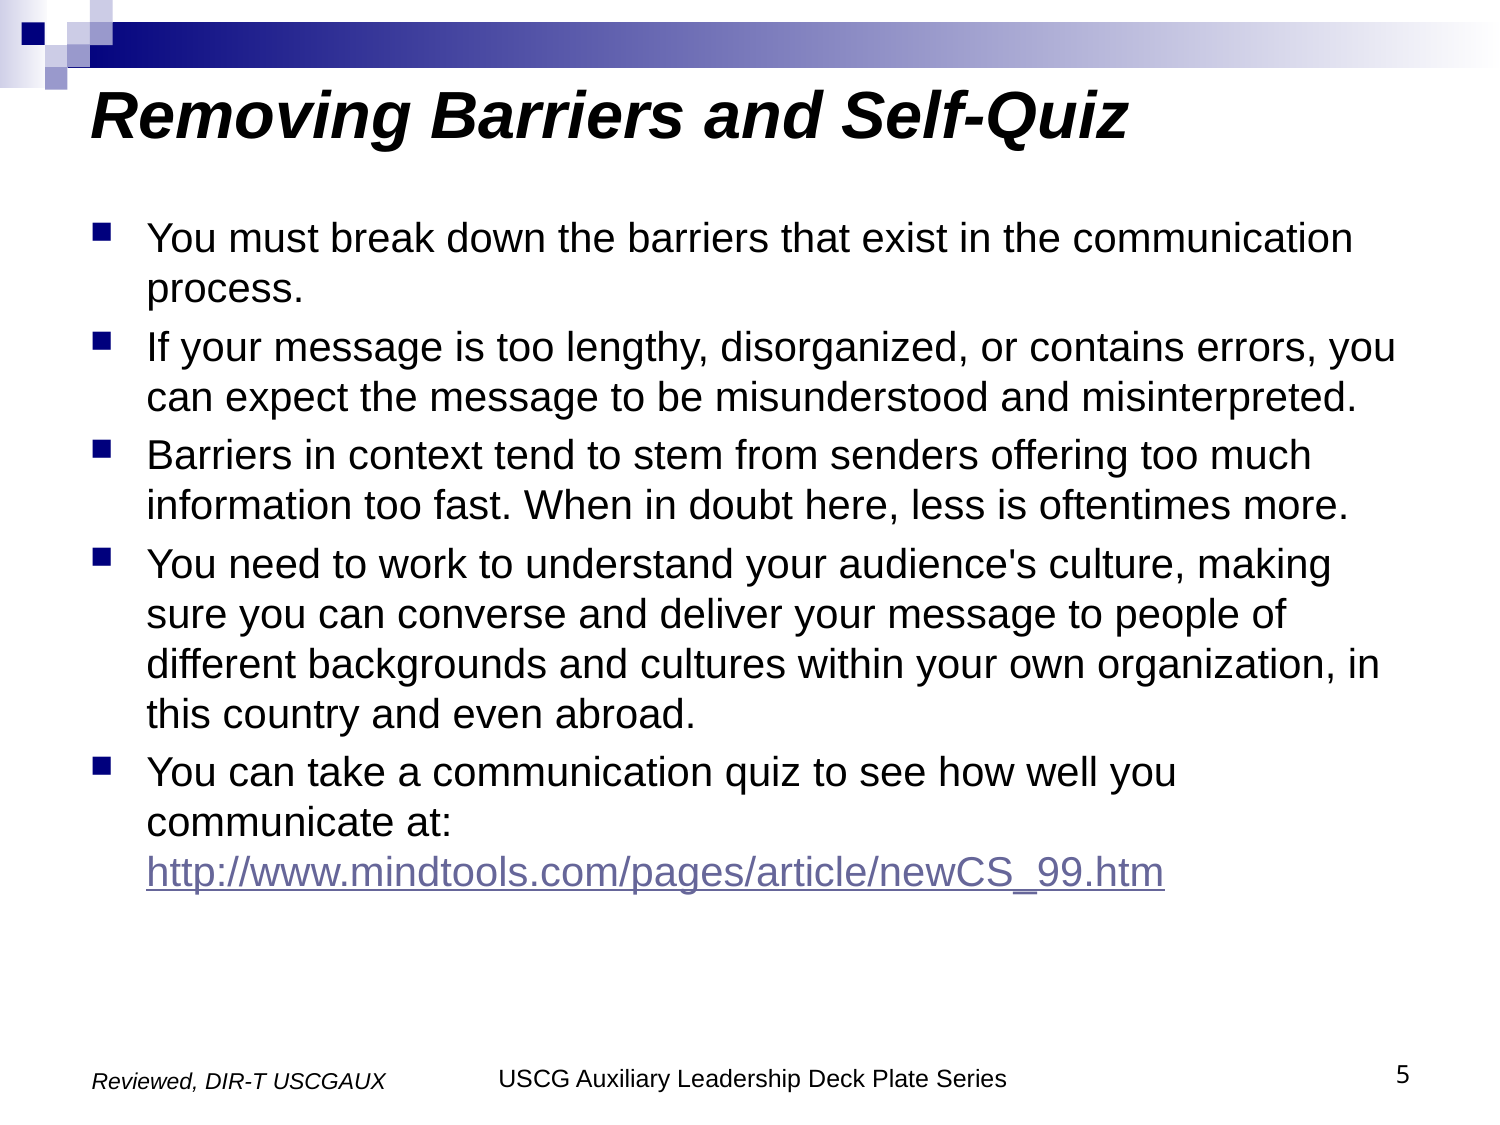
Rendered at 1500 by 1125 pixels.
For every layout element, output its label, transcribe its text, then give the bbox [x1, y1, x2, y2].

list You must break down the barriers that exist in the communication process. If your message is too lengthy, disorganized, or contains errors, you can expect the message to be misunderstood and misinterpreted. Barriers in context tend to stem from senders offering too much information too fast. When in doubt here, less is oftentimes more. You need to work to understand your audience's culture, making sure you can converse and deliver your message to people of different backgrounds and cultures within your own organization, in this country and even abroad. You can take a communication quiz to see how well you communicate at: http://www.mindtools.com/pages/article/newCS_99.htm [75, 203, 1425, 1025]
title Removing Barriers and Self-Quiz [75, 75, 1425, 149]
text_box Reviewed, DIR-T USCGAUX [76, 1058, 402, 1102]
slide_number 5 [1074, 1025, 1425, 1100]
footer USCG Auxiliary Leadership Deck Plate Series [467, 1051, 1040, 1100]
